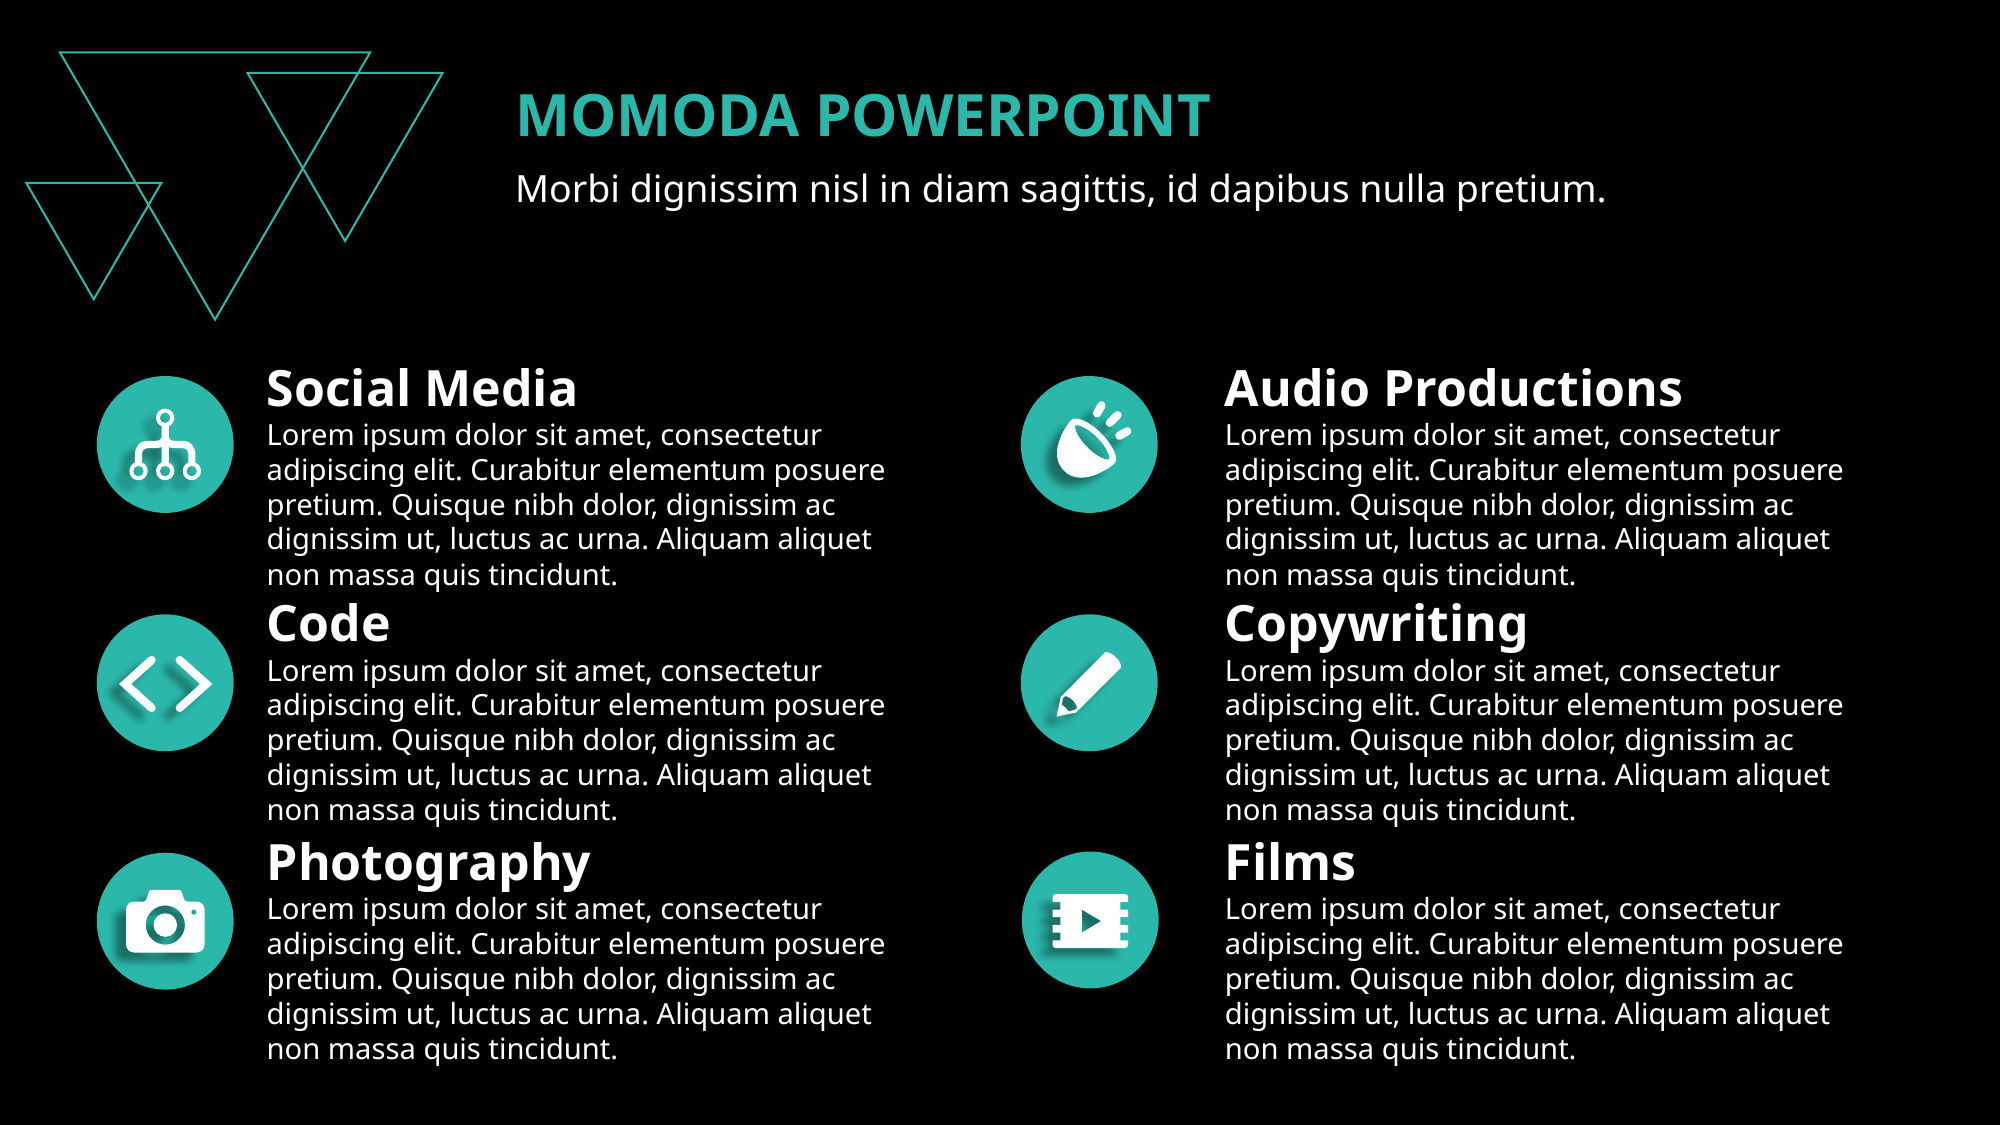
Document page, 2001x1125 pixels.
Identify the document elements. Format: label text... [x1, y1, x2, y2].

text_box MOMODA POWERPOINT [500, 71, 1354, 156]
text_box [24, 181, 164, 302]
text_box Morbi dignissim nisl in diam sagittis, id dapibus nulla pretium. [500, 157, 1918, 218]
text_box [1035, 374, 1159, 499]
text_box Social Media Lorem ipsum dolor sit amet, consectetur adipiscing elit. Curabitur elementum posuere pretium. Quisque nibh dolor, dignissim ac dignissim ut, luctus ac urna. Aliquam aliquet non massa quis tincidunt. [251, 348, 946, 400]
text_box Films Lorem ipsum dolor sit amet, consectetur adipiscing elit. Curabitur elementum posuere pretium. Quisque nibh dolor, dignissim ac dignissim ut, luctus ac urna. Aliquam aliquet non massa quis tincidunt. [1210, 822, 1904, 1033]
text_box [95, 630, 119, 735]
text_box Photography Lorem ipsum dolor sit amet, consectetur adipiscing elit. Curabitur elementum posuere pretium. Quisque nibh dolor, dignissim ac dignissim ut, luctus ac urna. Aliquam aliquet non massa quis tincidunt. [251, 953, 946, 1033]
text_box [1029, 865, 1160, 990]
text_box [245, 71, 445, 244]
text_box Audio Productions Lorem ipsum dolor sit amet, consectetur adipiscing elit. Curabitur elementum posuere pretium. Quisque nibh dolor, dignissim ac dignissim ut, luctus ac urna. Aliquam aliquet non massa quis tincidunt. [1210, 348, 1904, 559]
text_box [119, 400, 1133, 953]
text_box [1133, 628, 1159, 737]
text_box [58, 51, 372, 322]
text_box [95, 374, 219, 497]
text_box [95, 869, 227, 991]
text_box Copywriting Lorem ipsum dolor sit amet, consectetur adipiscing elit. Curabitur elementum posuere pretium. Quisque nibh dolor, dignissim ac dignissim ut, luctus ac urna. Aliquam aliquet non massa quis tincidunt. [1210, 584, 1904, 795]
